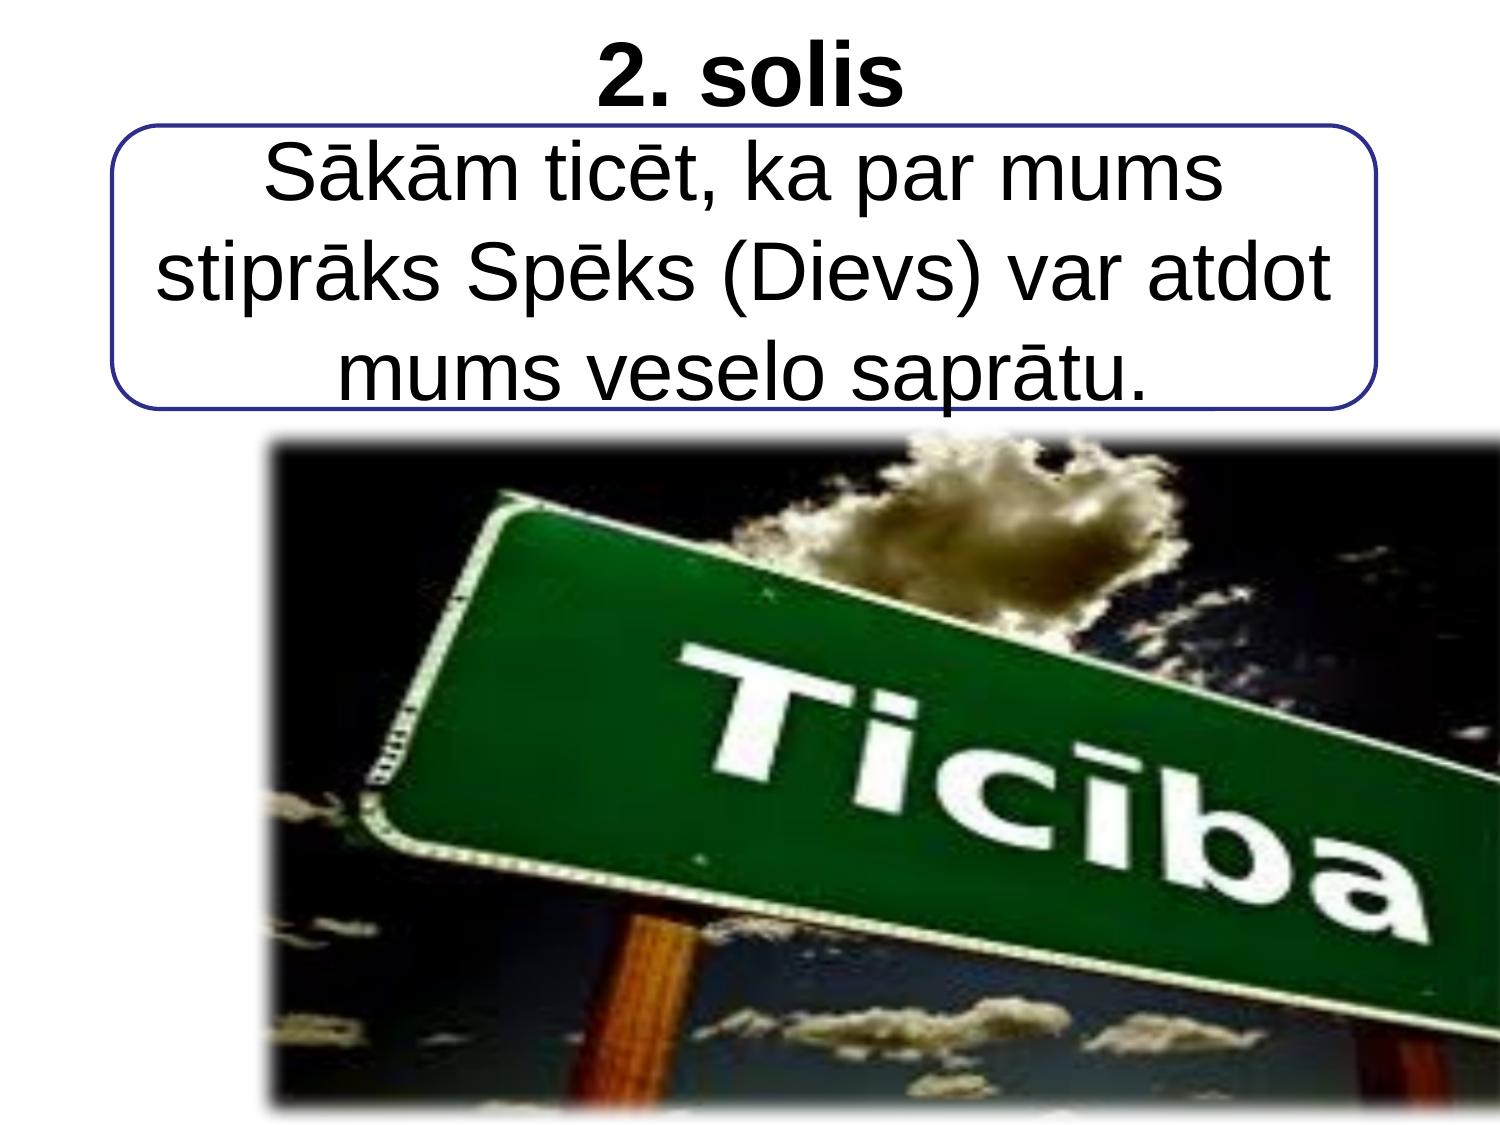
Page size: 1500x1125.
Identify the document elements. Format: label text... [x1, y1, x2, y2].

text_box Sākām ticēt, ka par mums stiprāks Spēks (Dievs) var atdot mums veselo saprātu. [109, 123, 1379, 412]
picture [253, 424, 1500, 1125]
title 2. solis [76, 0, 1428, 140]
